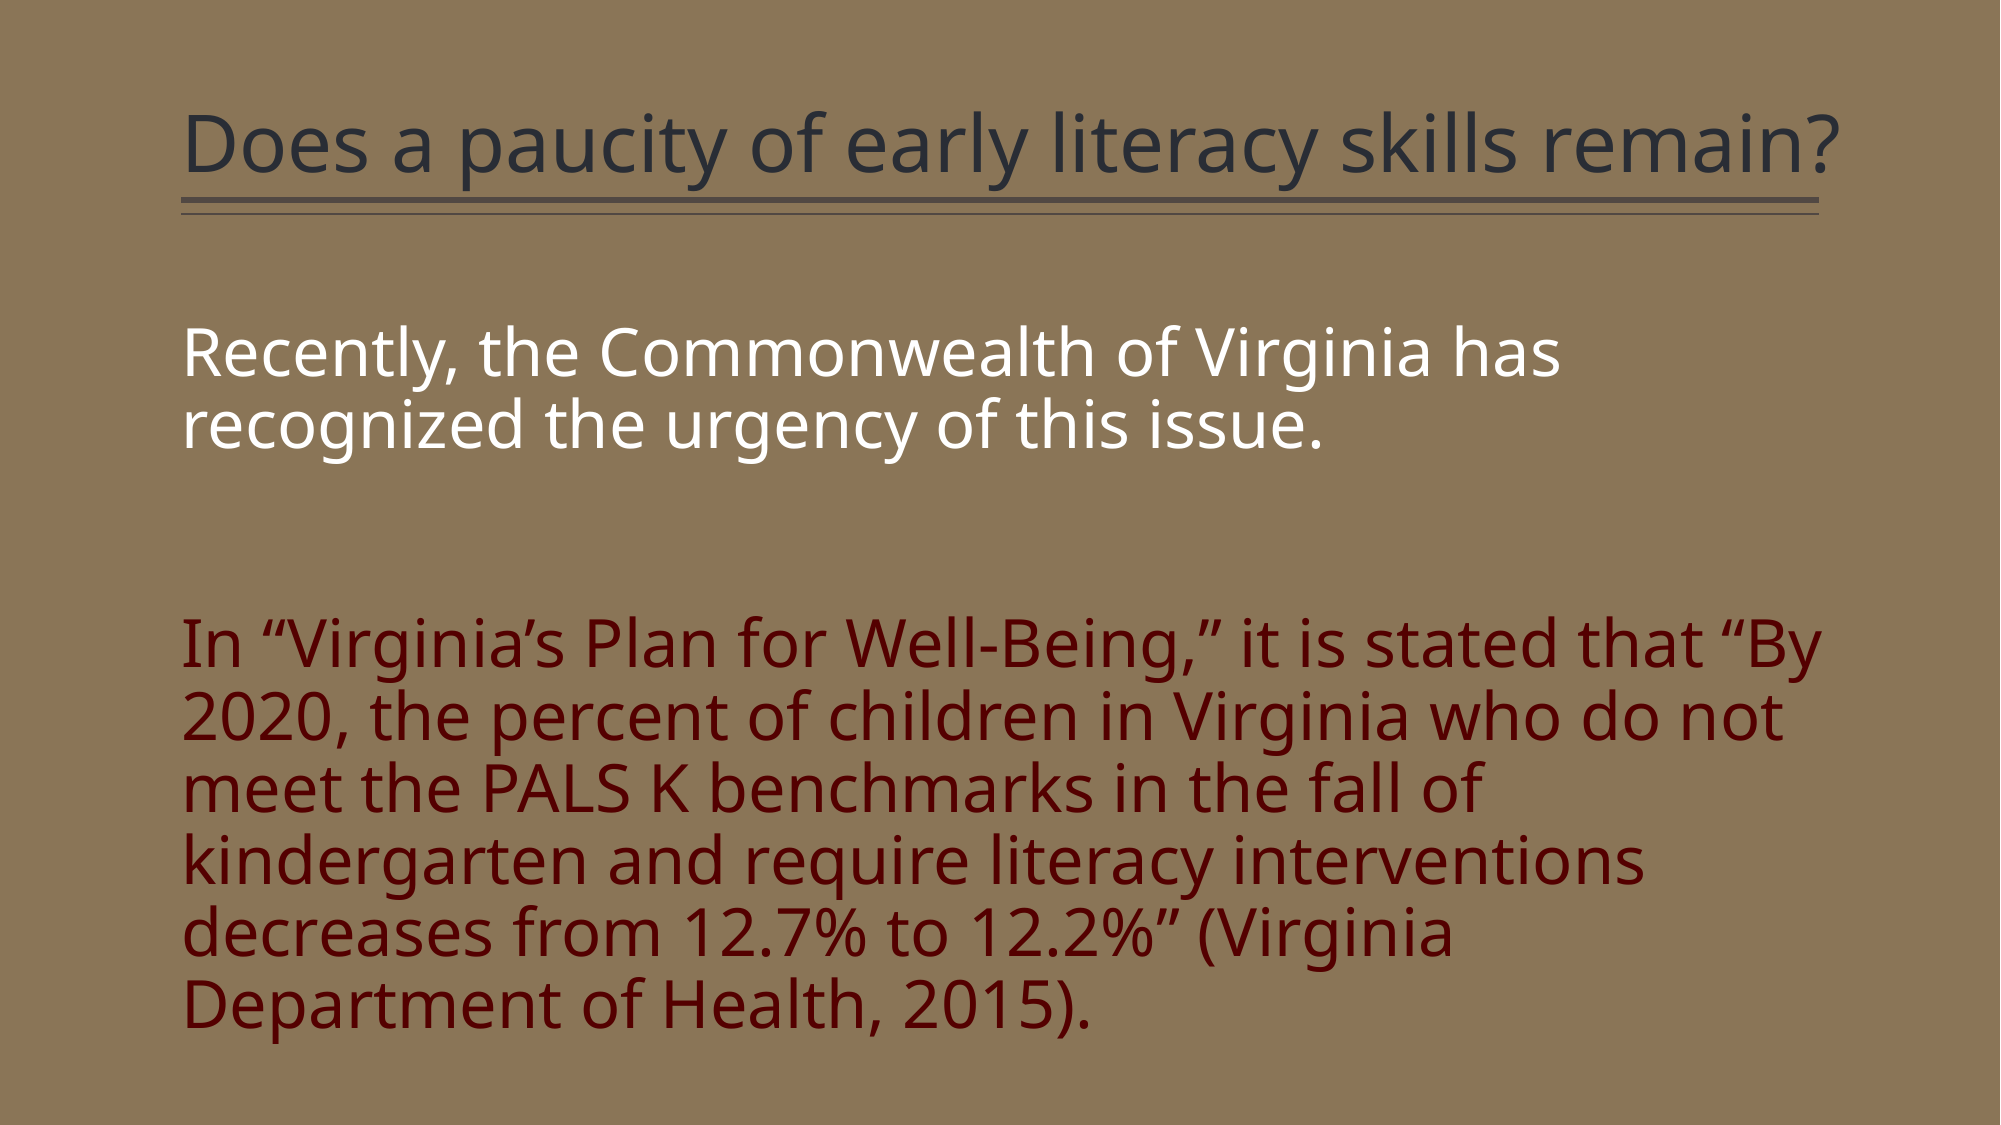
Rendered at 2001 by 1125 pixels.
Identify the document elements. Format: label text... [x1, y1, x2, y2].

list Recently, the Commonwealth of Virginia has recognized the urgency of this issue. In “Virginia’s Plan for Well-Being,” it is stated that “By 2020, the percent of children in Virginia who do not meet the PALS K benchmarks in the fall of kindergarten and require literacy interventions decreases from 12.7% to 12.2%” (Virginia Department of Health, 2015). [181, 311, 1836, 1125]
title Does a paucity of early literacy skills remain? [181, 17, 1913, 198]
